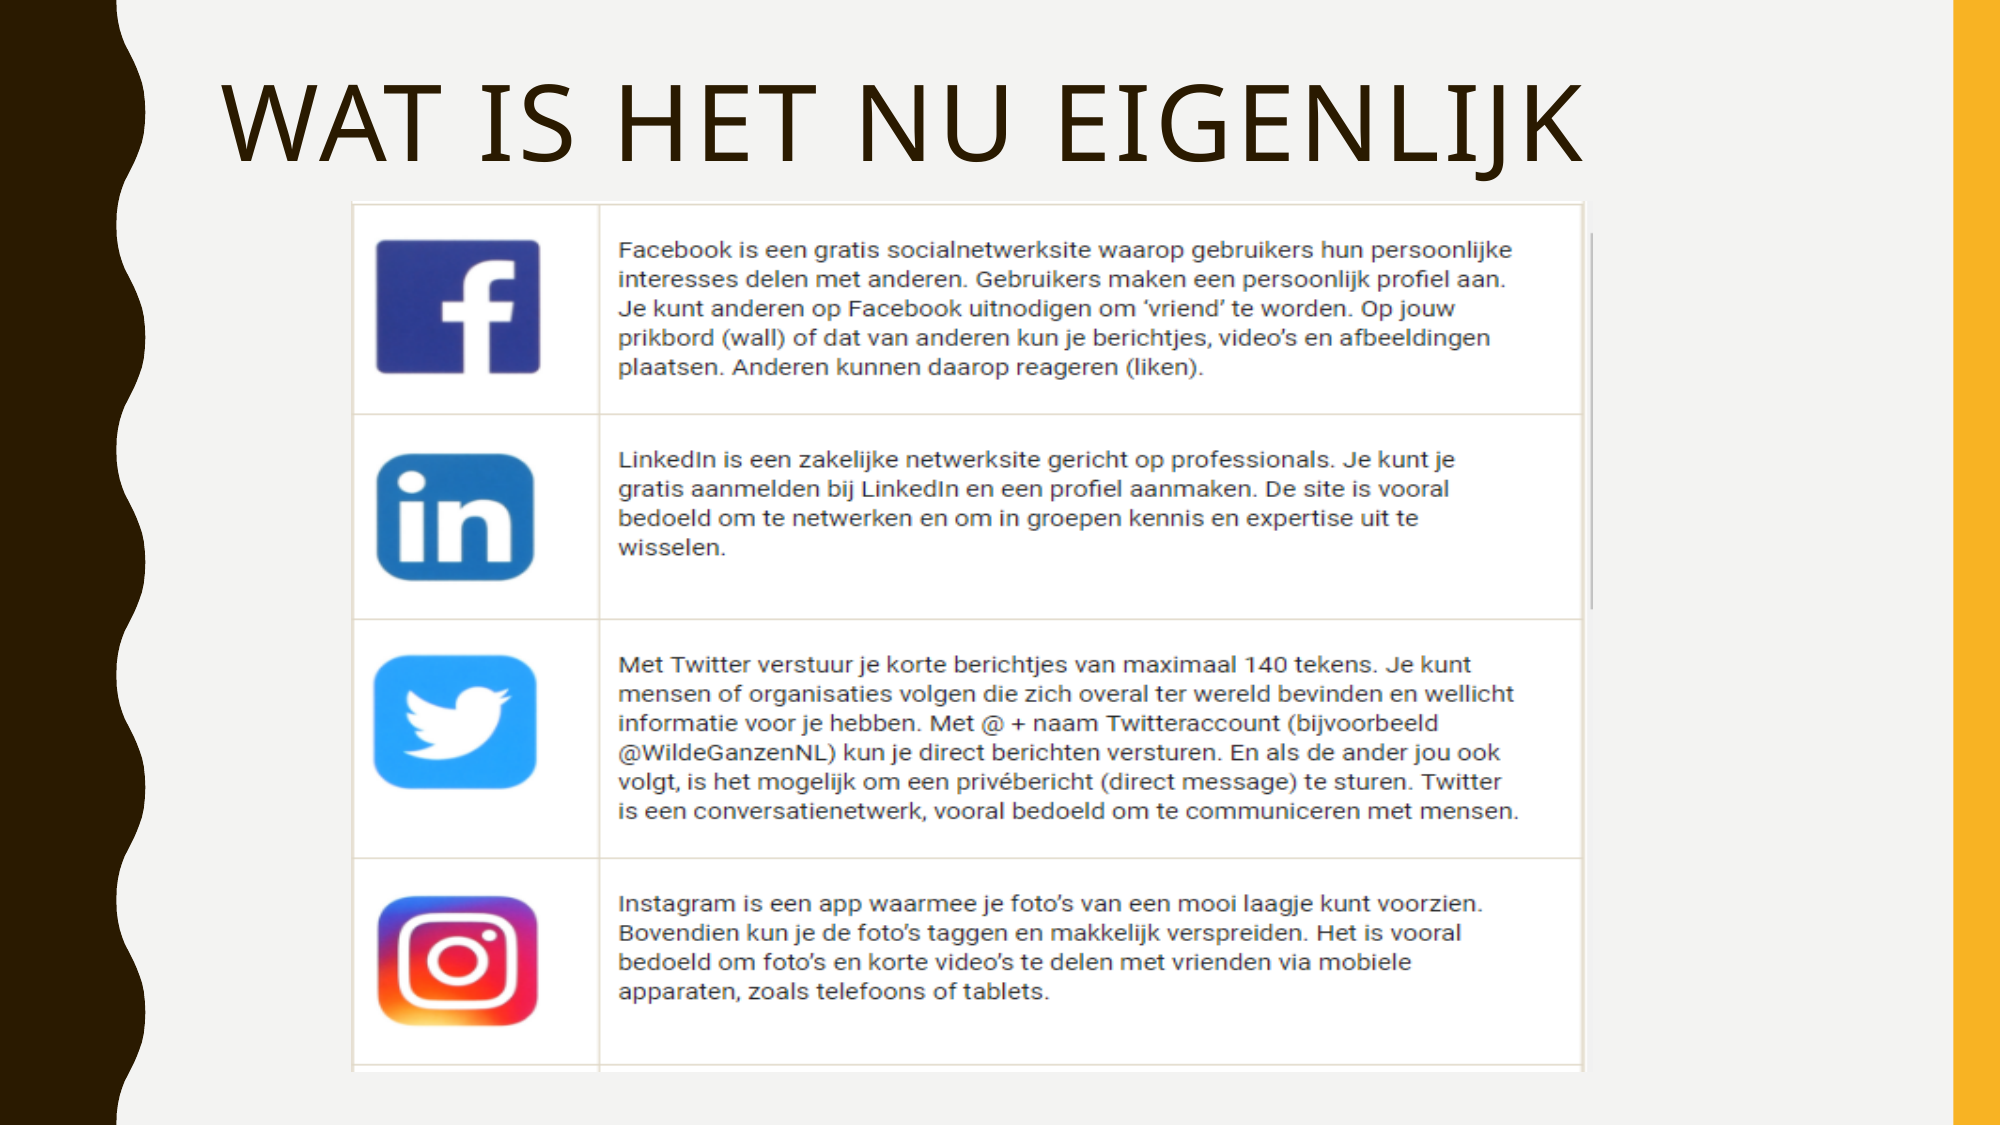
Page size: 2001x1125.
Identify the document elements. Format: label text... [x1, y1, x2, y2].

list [351, 201, 1593, 1072]
title Wat is het nu eigenlijk [205, 62, 1875, 308]
